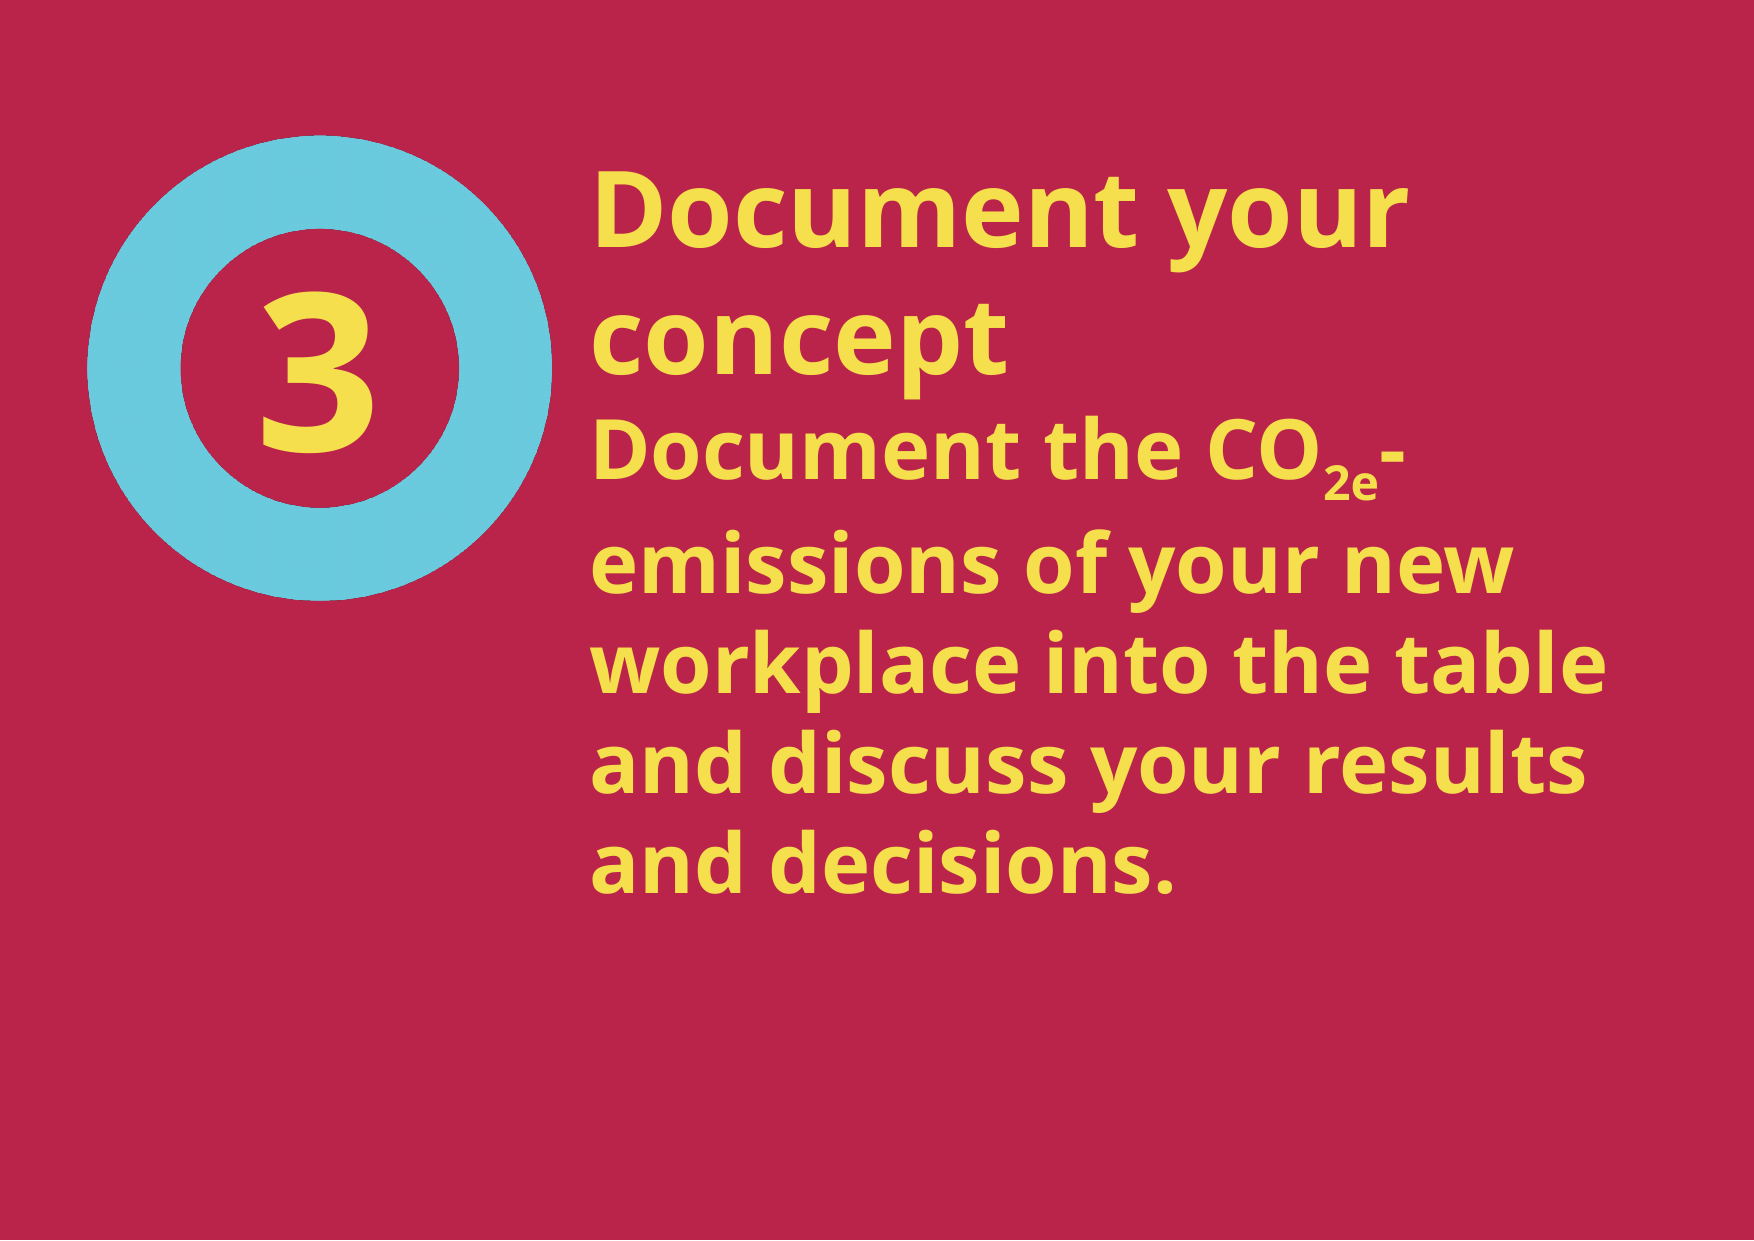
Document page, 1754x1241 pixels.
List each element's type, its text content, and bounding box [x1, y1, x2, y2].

text_box Document your concept Document the CO2e-emissions of your new workplace into the table and discuss your results and decisions. [574, 134, 1667, 918]
picture [87, 135, 552, 601]
